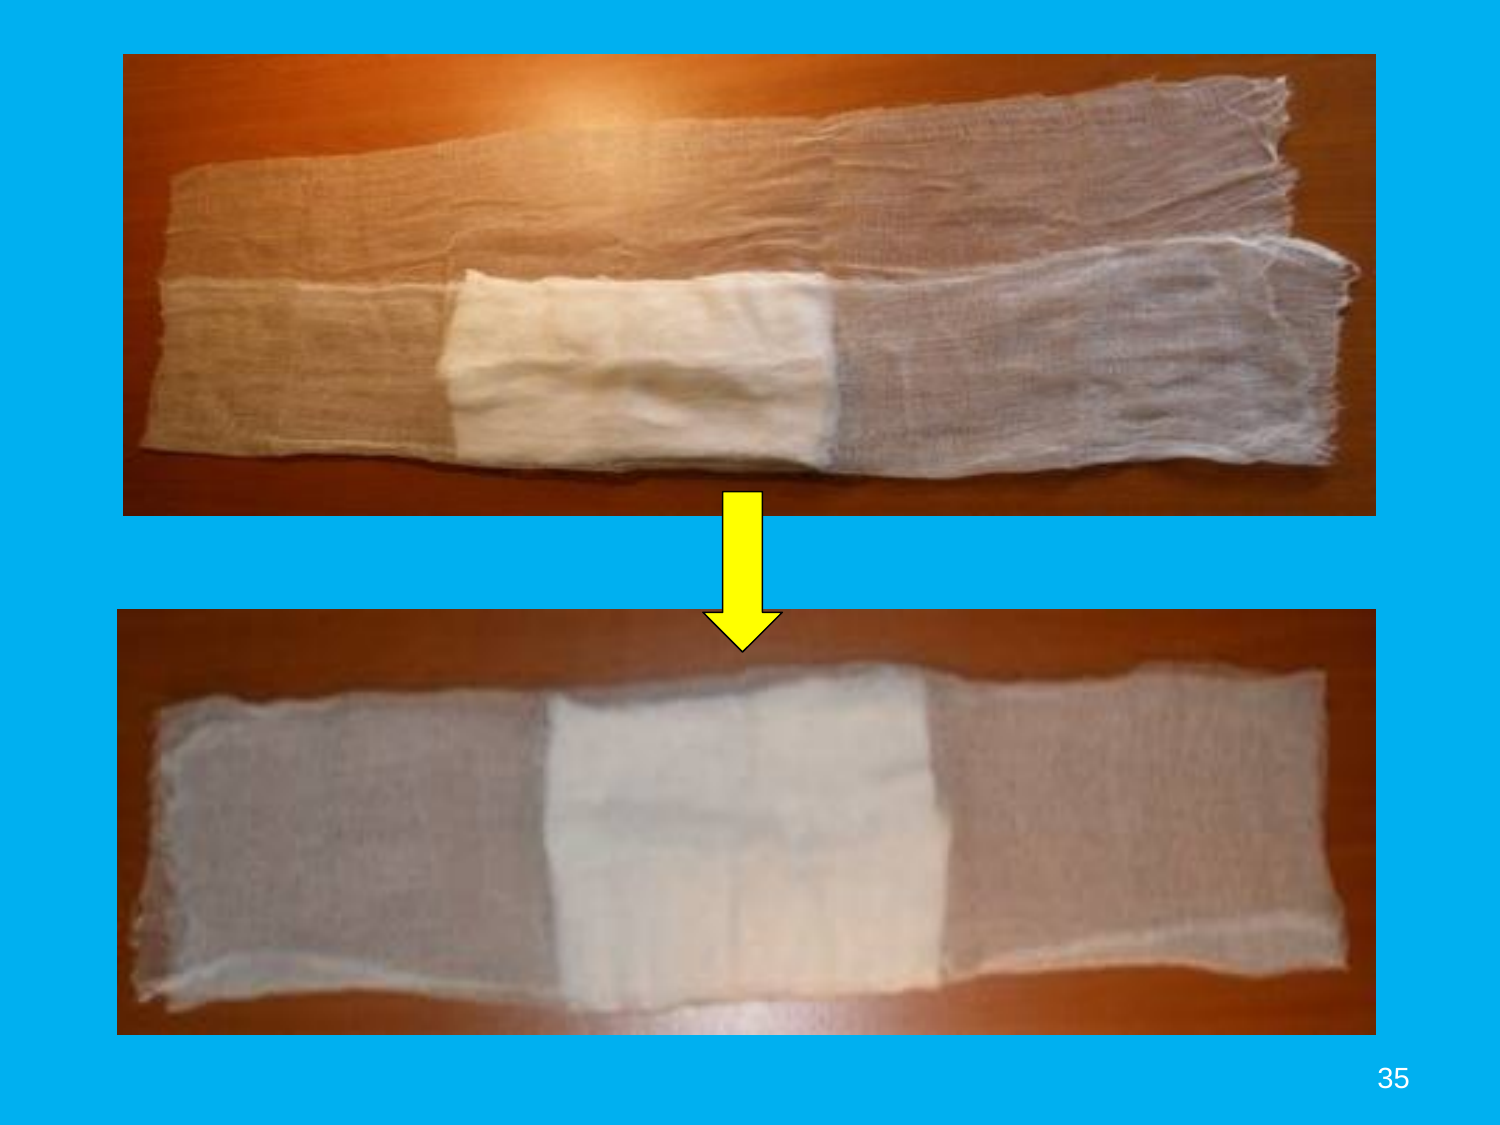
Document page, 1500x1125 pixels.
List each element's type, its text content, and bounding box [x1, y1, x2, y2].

picture [118, 609, 1375, 1034]
picture [124, 55, 1375, 516]
text_box [722, 524, 763, 608]
slide_number 35 [1074, 1024, 1425, 1103]
